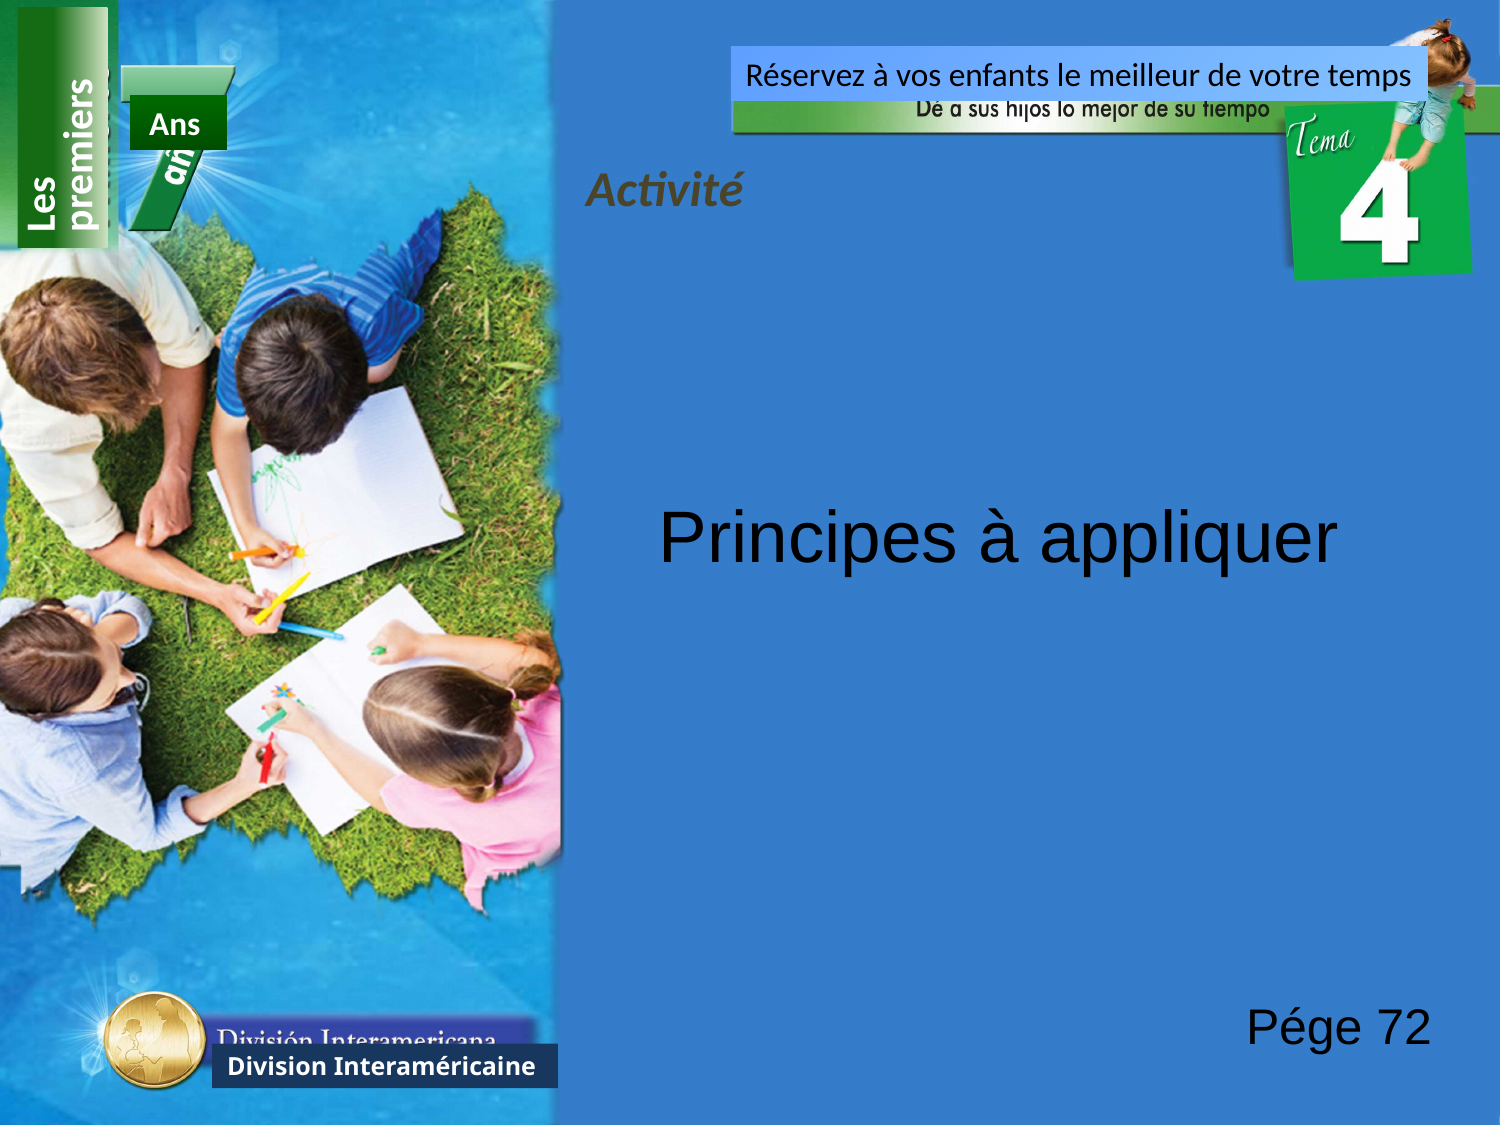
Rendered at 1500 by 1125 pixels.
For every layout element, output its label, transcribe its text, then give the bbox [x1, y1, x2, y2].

text_box Activité [571, 148, 759, 224]
text_box Principes à appliquer [643, 482, 1412, 585]
text_box Division Interaméricaine [212, 1043, 558, 1089]
text_box Pége 72 [1173, 987, 1447, 1063]
picture [0, 0, 1500, 1125]
text_box Les premiers [17, 7, 108, 248]
text_box Réservez à vos enfants le meilleur de votre temps [730, 46, 1428, 101]
text_box Ans [130, 95, 227, 150]
